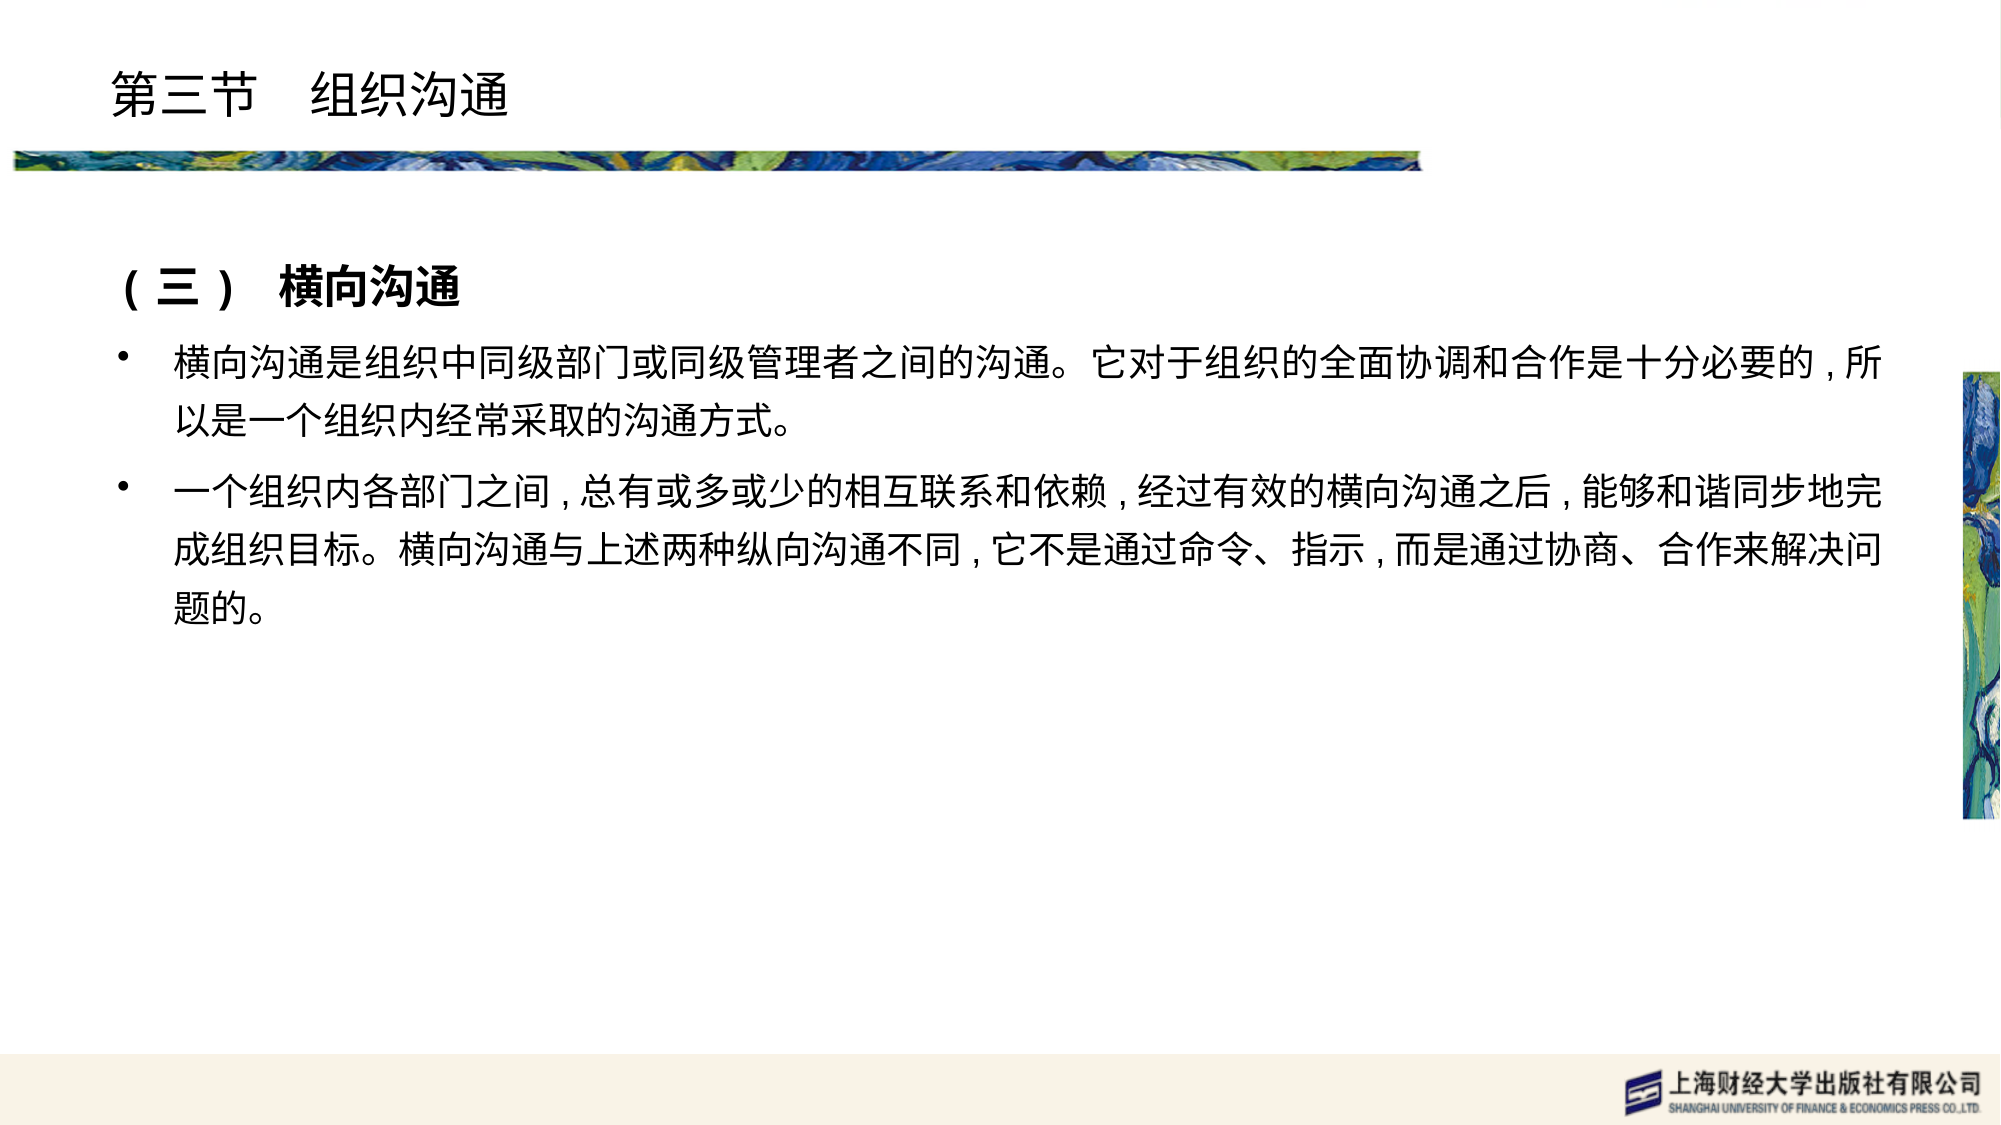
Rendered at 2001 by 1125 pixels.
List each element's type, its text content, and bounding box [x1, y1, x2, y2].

list (三) 横向沟通 横向沟通是组织中同级部门或同级管理者之间的沟通。它对于组织的全面协调和合作是十分必要的,所以是一个组织内经常采取的沟通方式。 一个组织内各部门之间,总有或多或少的相互联系和依赖,经过有效的横向沟通之后,能够和谐同步地完成组织目标。横向沟通与上述两种纵向沟通不同,它不是通过命令、指示,而是通过协商、合作来解决问题的。 [102, 233, 1898, 1032]
picture [0, 0, 2001, 1125]
title 第三节 组织沟通 [94, 42, 1451, 146]
